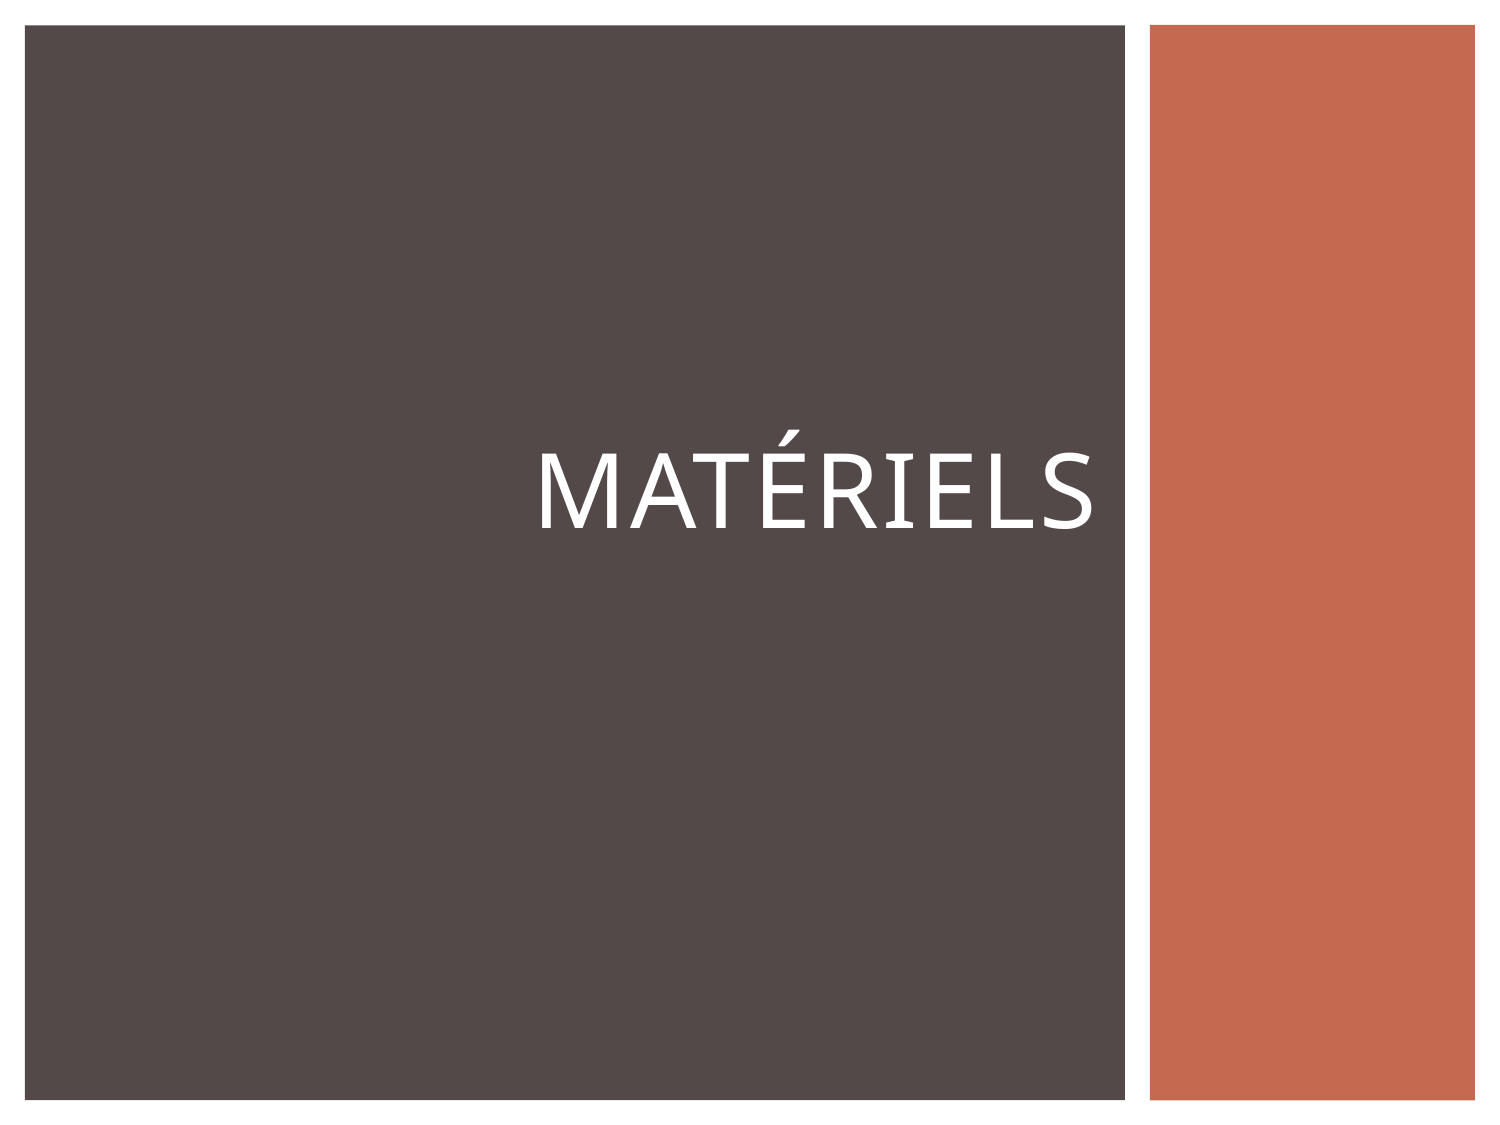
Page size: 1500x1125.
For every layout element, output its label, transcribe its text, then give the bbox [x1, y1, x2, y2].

title Matériels [75, 336, 1113, 637]
